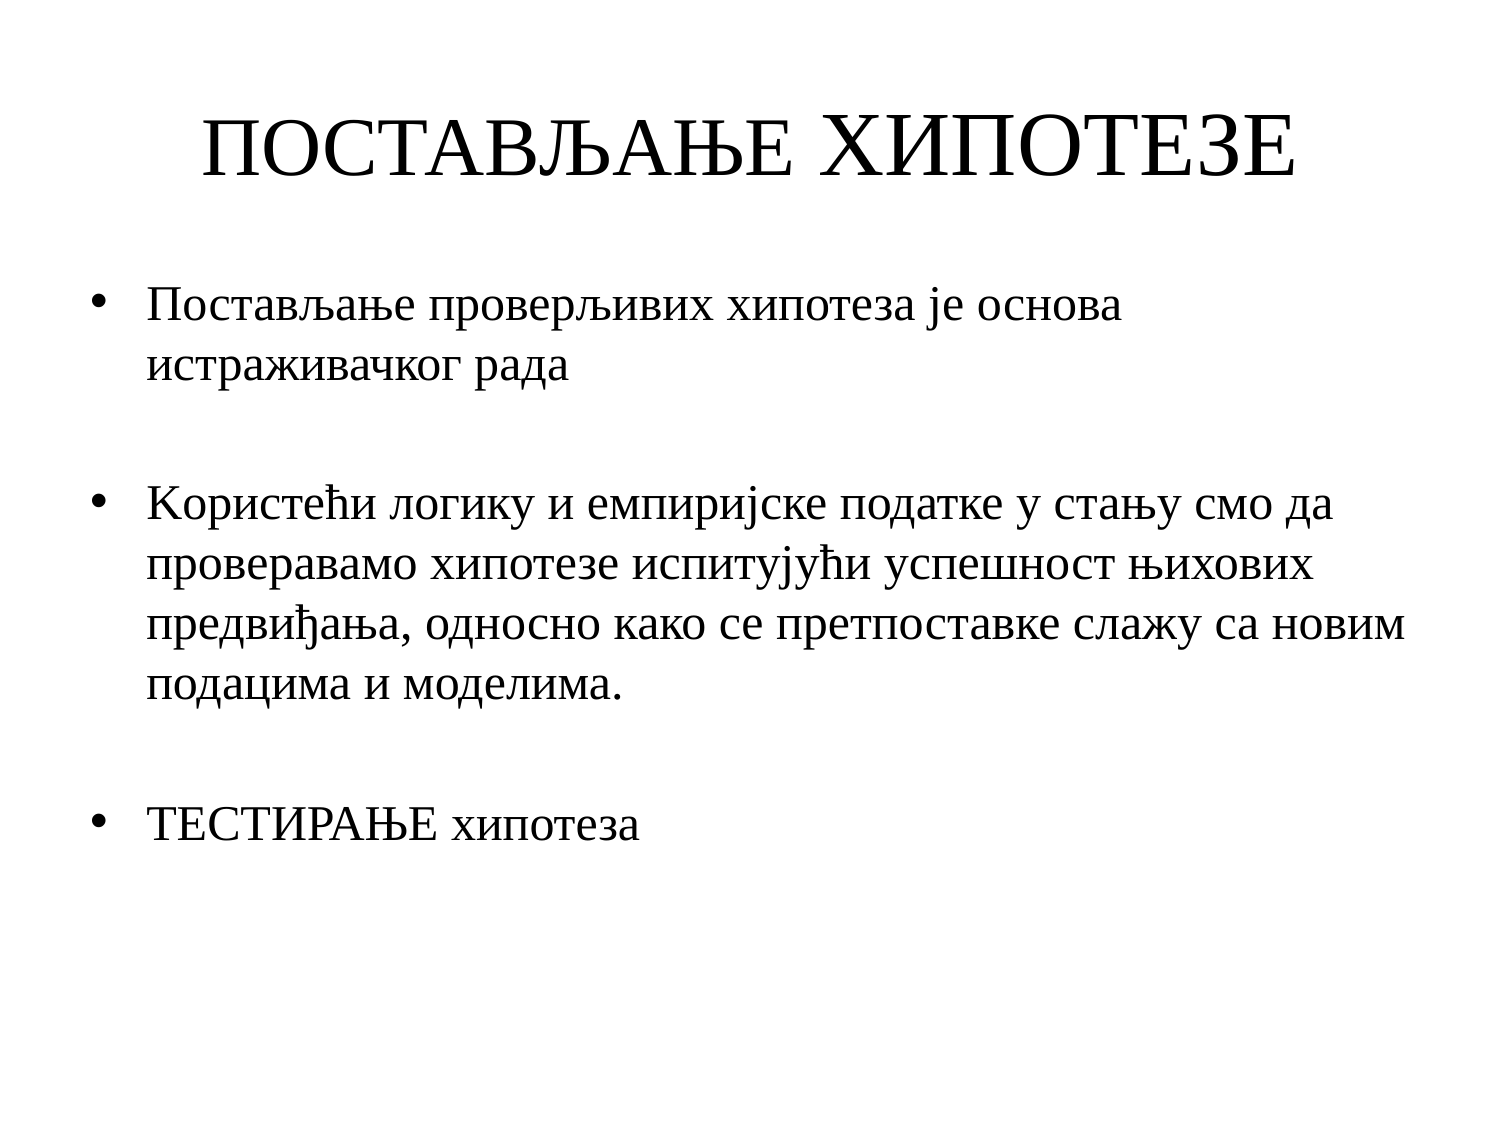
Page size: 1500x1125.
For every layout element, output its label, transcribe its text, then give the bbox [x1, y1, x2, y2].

list Постављање проверљивих хипотеза је основа истраживачког рада Kористећи логику и емпиријске податке у стању смо да проверавамо хипотезе испитујући успешност њихових предвиђања, односно како се претпоставке слажу са новим подацима и моделима. ТЕСТИРАЊЕ хипотеза [75, 262, 1425, 1005]
title ПОСТАВЉАЊЕ ХИПОТЕЗЕ [75, 45, 1425, 233]
